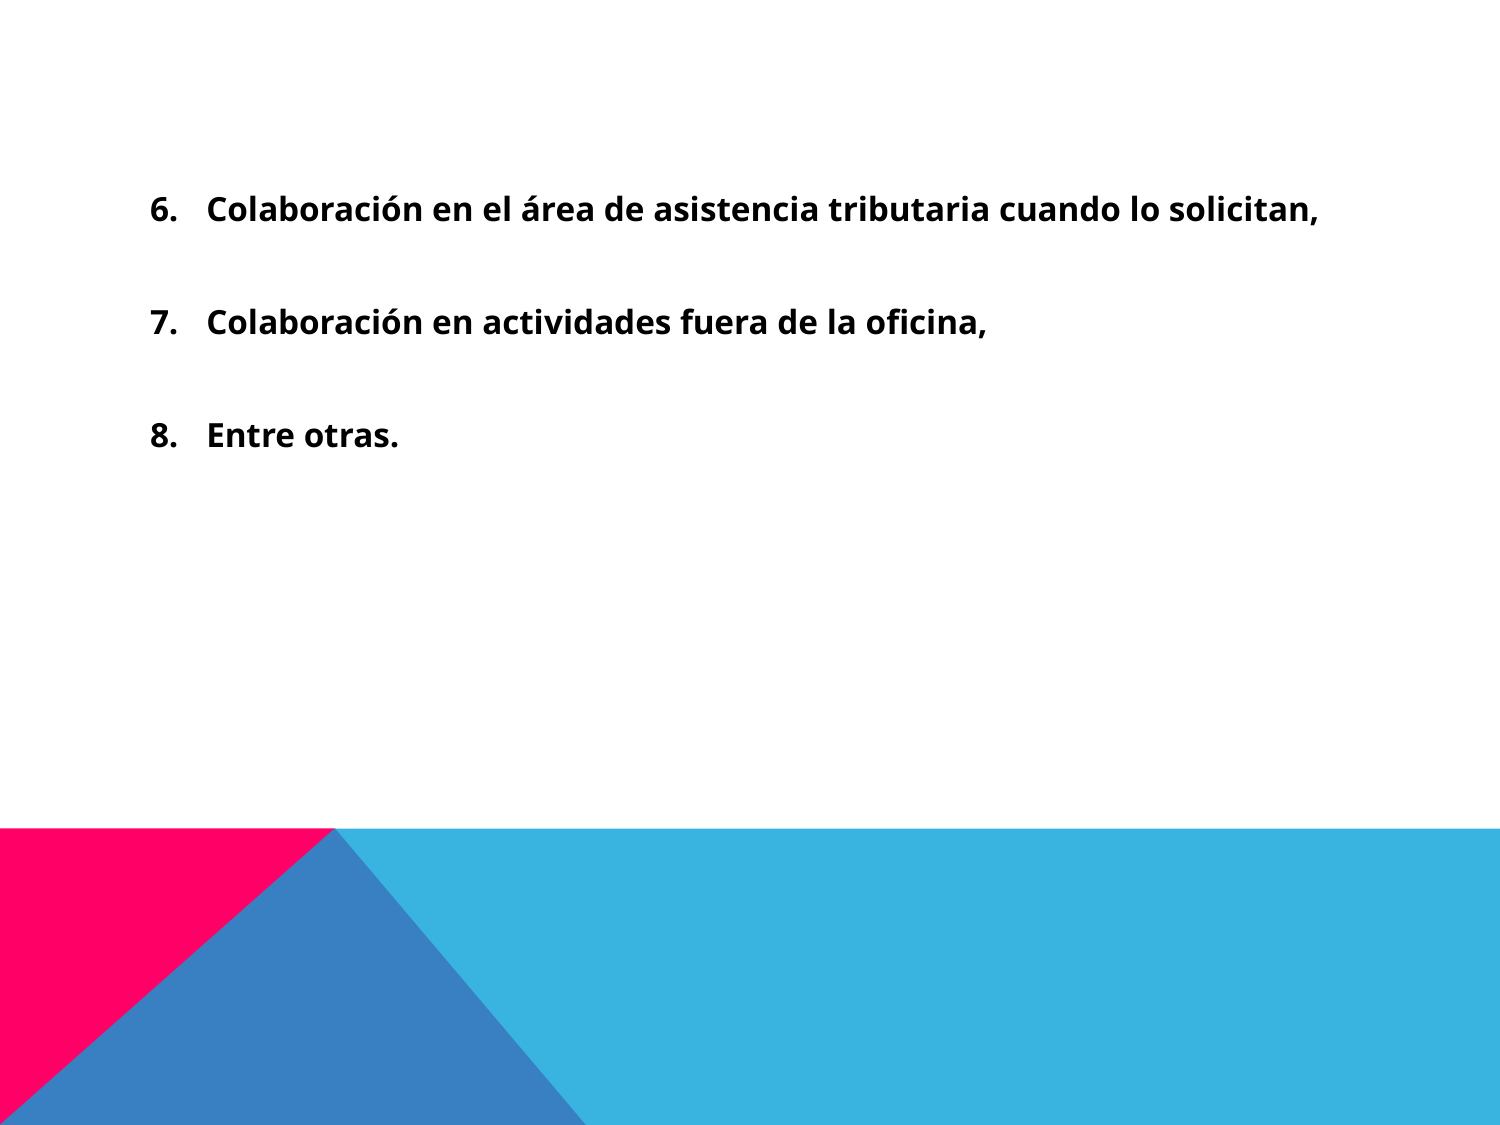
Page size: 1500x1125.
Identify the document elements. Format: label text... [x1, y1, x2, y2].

list Colaboración en el área de asistencia tributaria cuando lo solicitan, Colaboración en actividades fuera de la oficina, Entre otras. [135, 180, 1369, 768]
